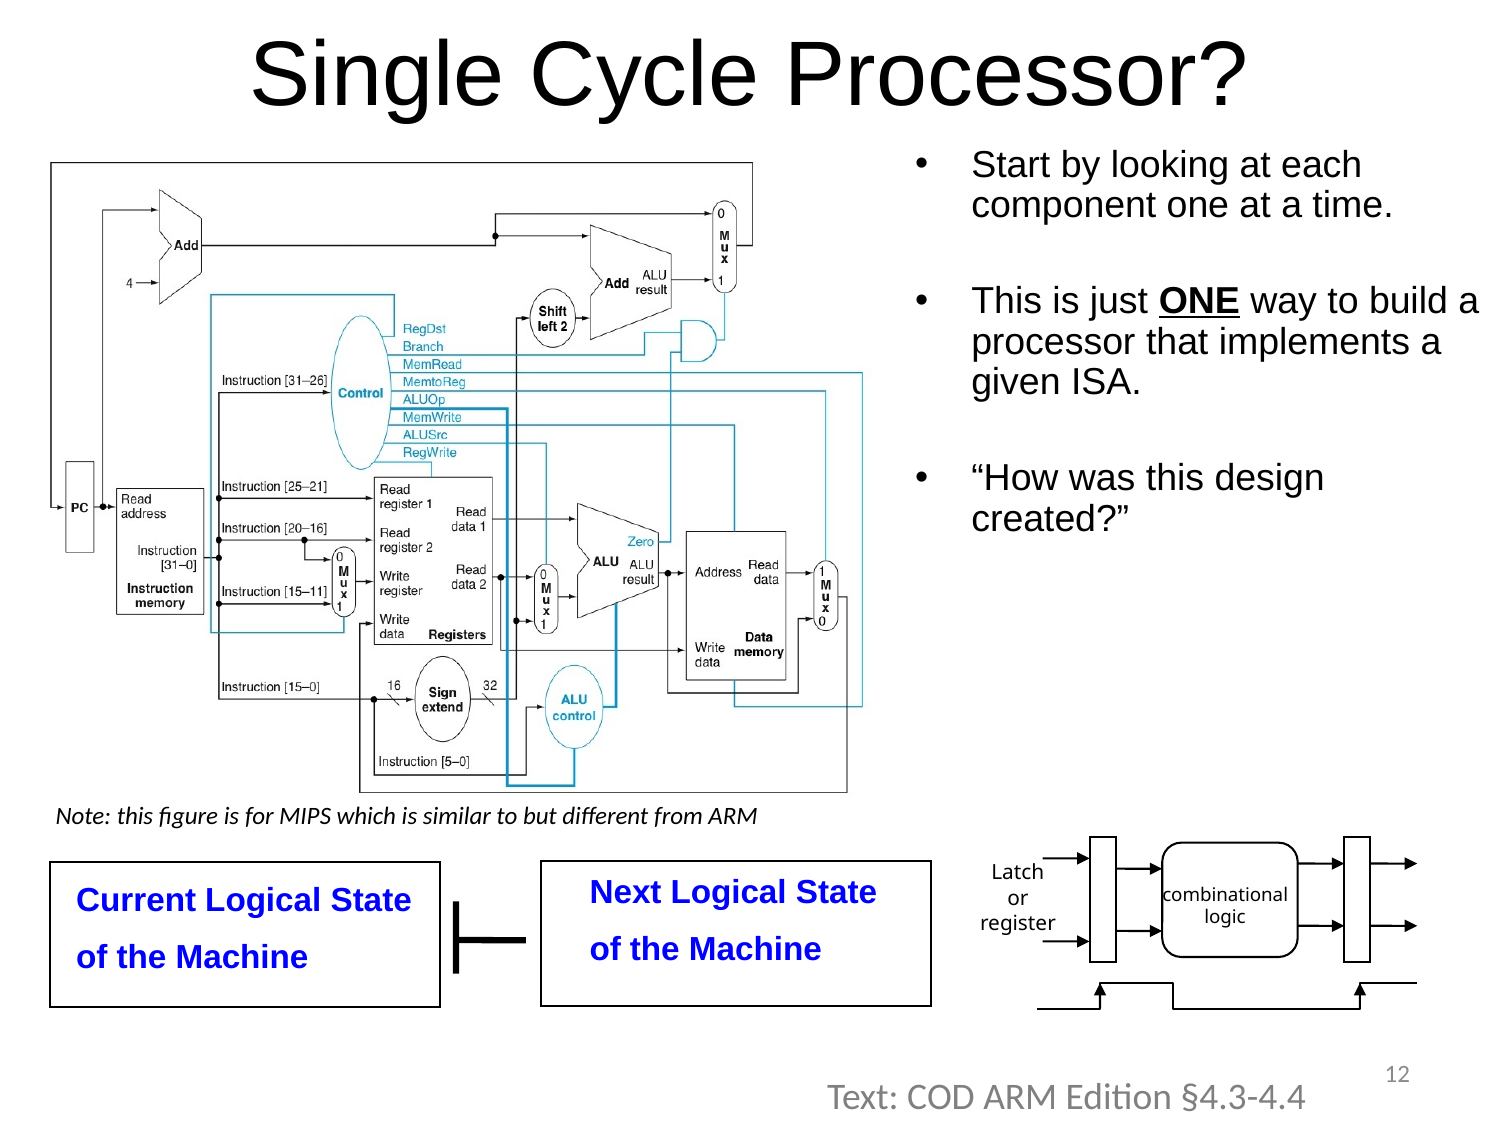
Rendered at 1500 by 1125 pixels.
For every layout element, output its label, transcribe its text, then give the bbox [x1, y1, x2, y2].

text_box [455, 900, 526, 974]
slide_number 12 [1074, 1042, 1425, 1103]
title Single Cycle Processor? [112, 0, 1388, 138]
picture [49, 162, 891, 826]
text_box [49, 862, 441, 1008]
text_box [1037, 837, 1418, 1010]
text_box Text: COD ARM Edition §4.3-4.4 [812, 1064, 1350, 1125]
text_box Note: this figure is for MIPS which is similar to but different from ARM [40, 792, 774, 837]
text_box Latch or register [965, 851, 1032, 942]
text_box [540, 861, 932, 1007]
list Start by looking at each component one at a time. This is just ONE way to build a processor that implements a given ISA. “How was this design created?” [900, 137, 1500, 763]
